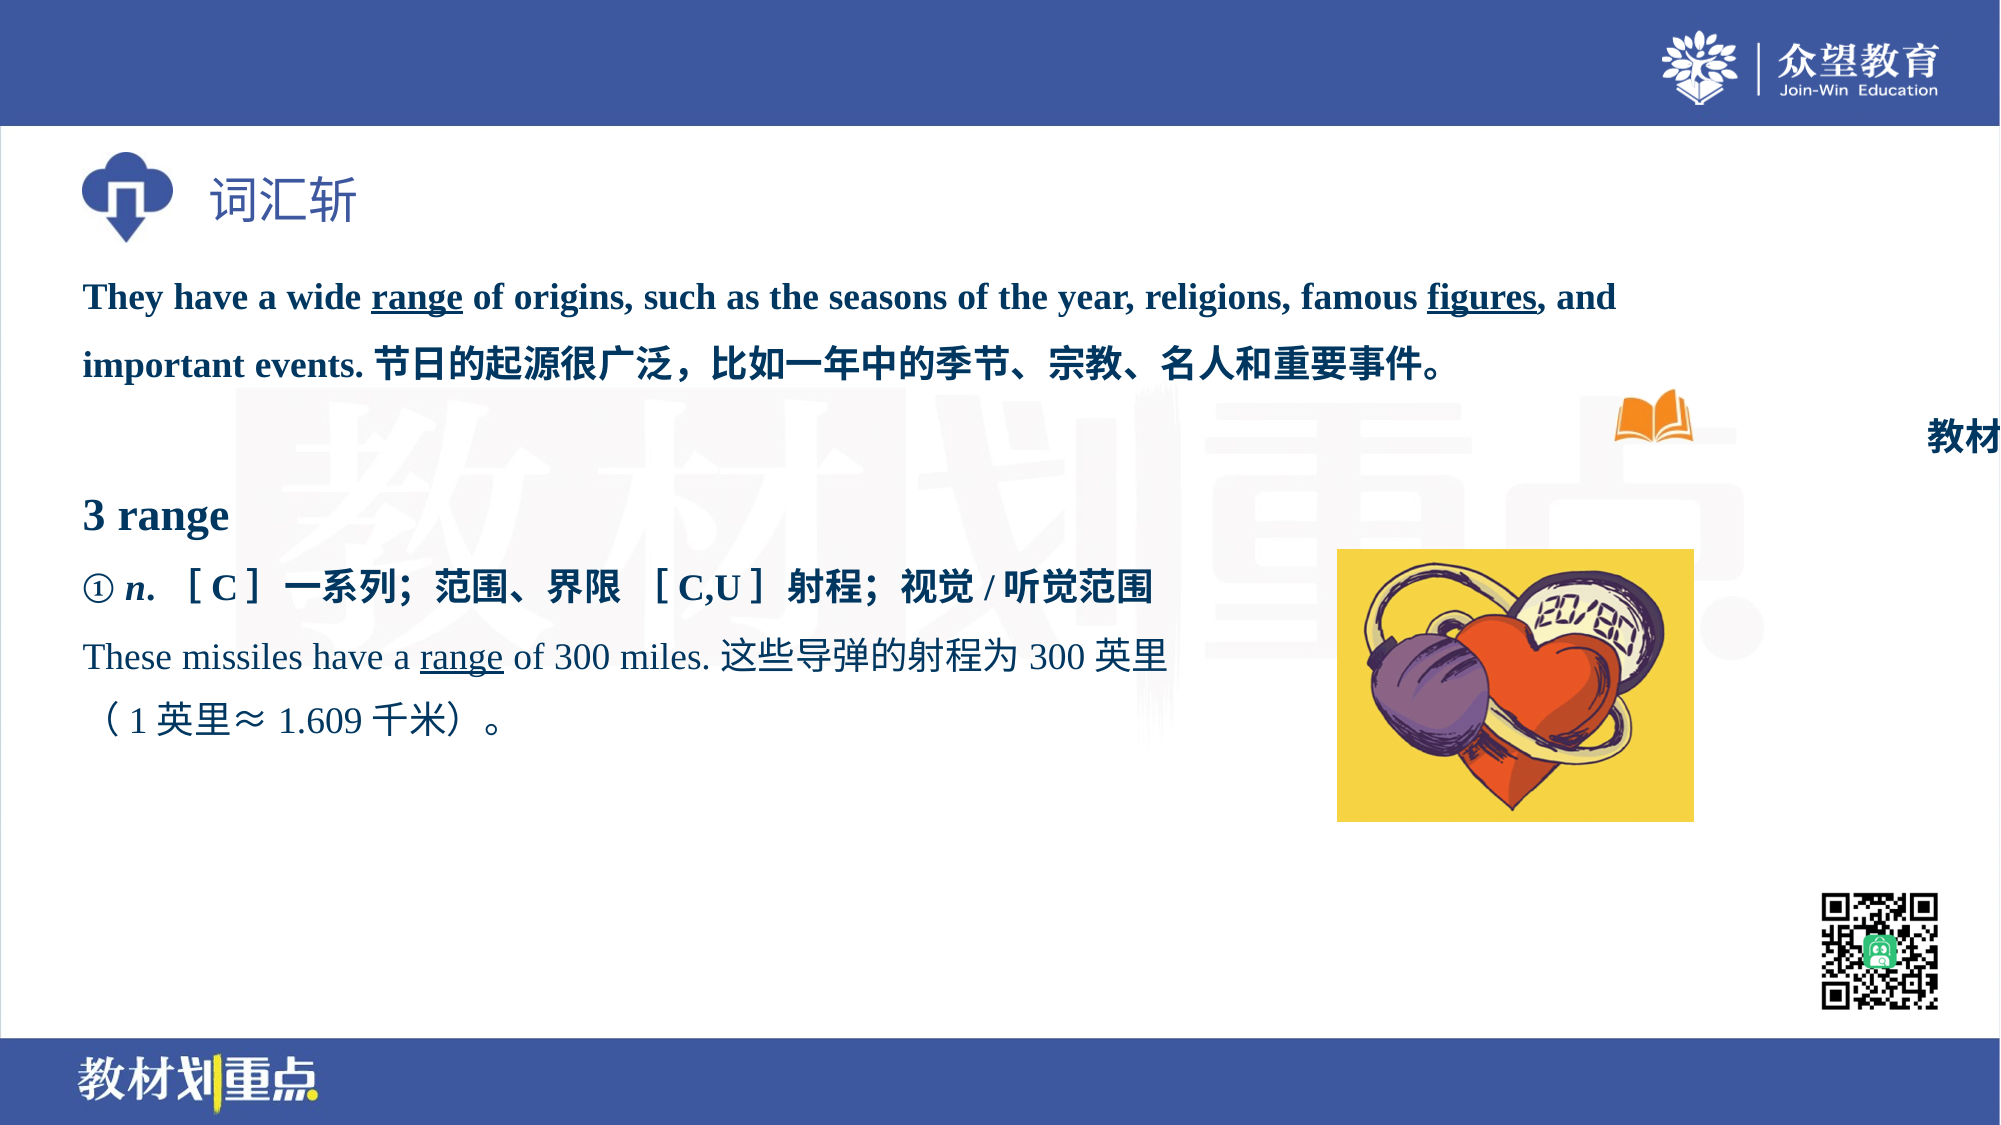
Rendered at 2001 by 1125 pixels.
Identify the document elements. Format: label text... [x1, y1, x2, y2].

picture [0, 0, 2000, 1125]
text_box They have a wide range of origins, such as the seasons of the year, religions, famous figures, and important events.节日的起源很广泛，比如一年中的季节、宗教、名人和重要事件。 教材P4 [82, 248, 1817, 451]
text_box 3 range [82, 457, 1817, 598]
text_box ① n.［C］一系列；范围、界限 ［C,U］射程；视觉/听觉范围 These missiles have a range of 300 miles.这些导弹的射程为300英里 （1英里≈1.609千米）。 [82, 539, 1440, 735]
